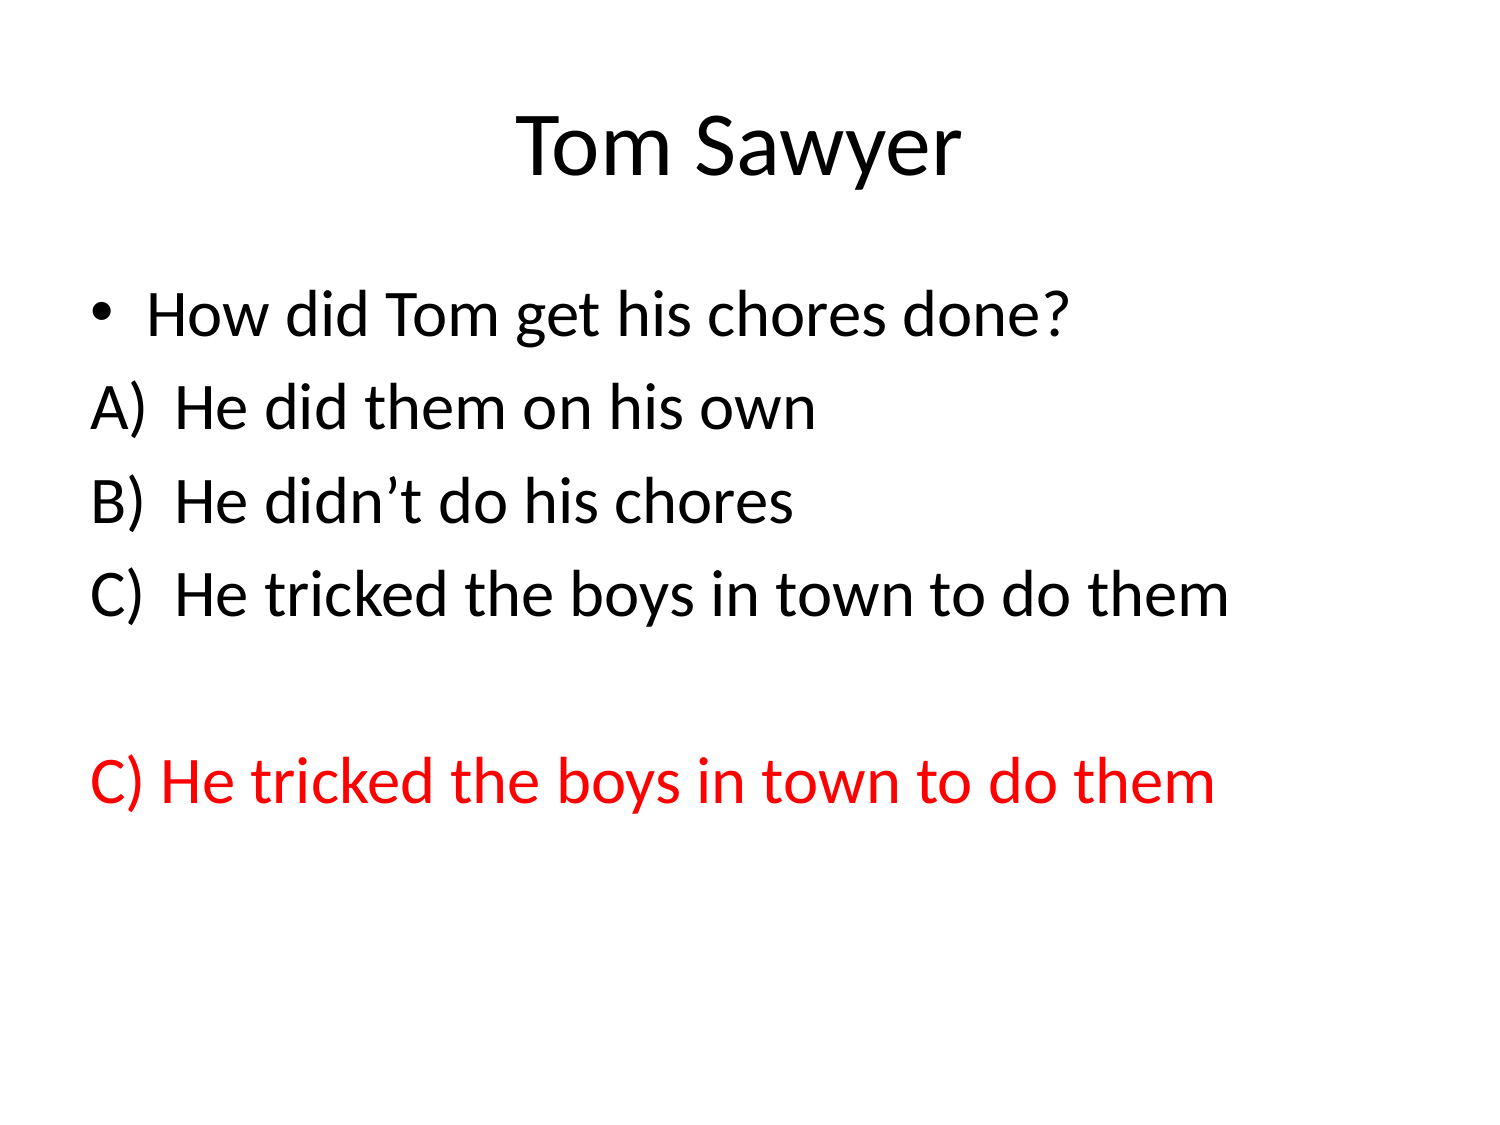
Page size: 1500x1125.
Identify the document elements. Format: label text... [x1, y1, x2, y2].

title Tom Sawyer [75, 45, 1425, 233]
list How did Tom get his chores done? He did them on his own He didn’t do his chores He tricked the boys in town to do them C) He tricked the boys in town to do them [75, 262, 1425, 1005]
